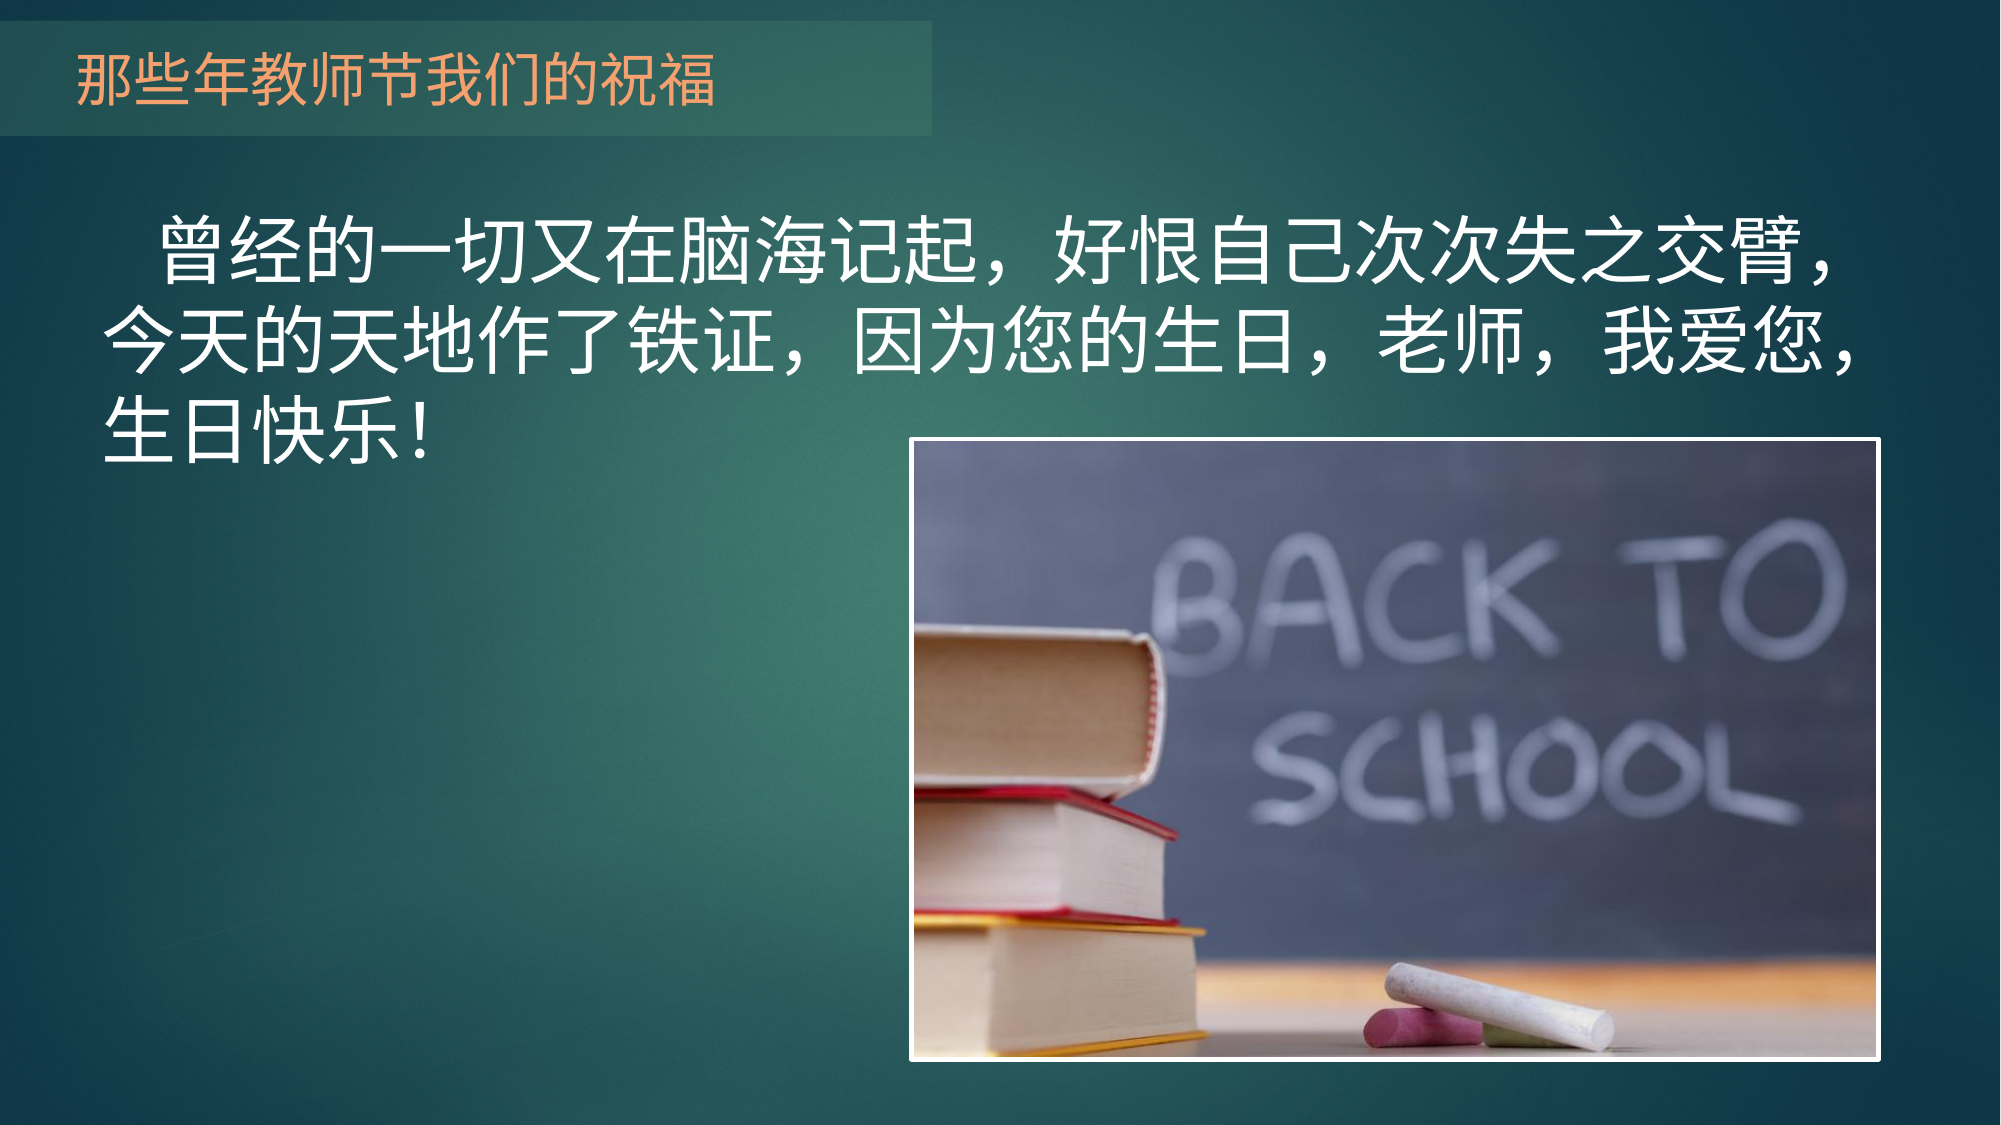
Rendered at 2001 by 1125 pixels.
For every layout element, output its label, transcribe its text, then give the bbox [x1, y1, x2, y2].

text_box 那些年教师节我们的祝福 [60, 35, 732, 121]
text_box 曾经的一切又在脑海记起，好恨自己次次失之交臂，今天的天地作了铁证，因为您的生日，老师，我爱您，生日快乐！ [86, 195, 1877, 481]
picture [913, 440, 1877, 1058]
text_box [0, 19, 934, 138]
